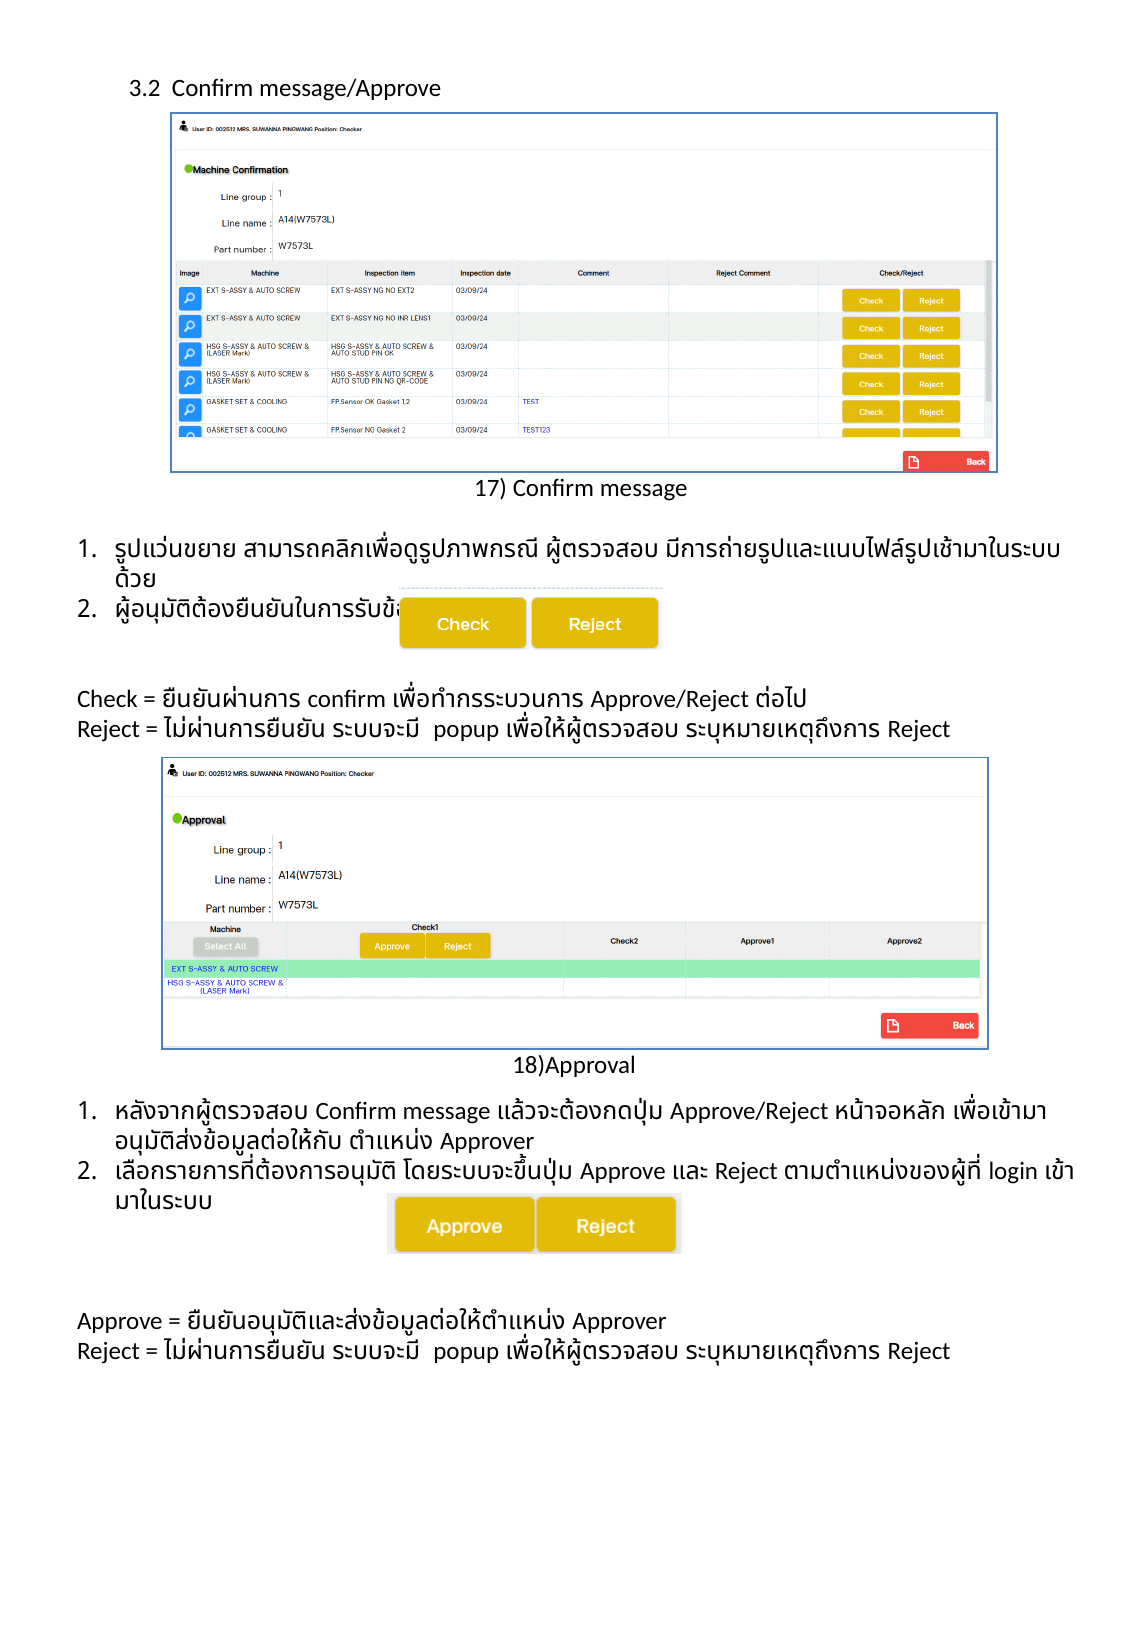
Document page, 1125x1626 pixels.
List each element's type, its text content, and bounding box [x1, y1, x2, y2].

text_box รูปแว่นขยาย สามารถคลิกเพื่อดูรูปภาพกรณี ผู้ตรวจสอบ มีการถ่ายรูปและแนบไฟล์รูปเช้ามาในระบบด้วย ผู้อนุมัติต้องยืนยันในการรับข้อมูลการตรวจสอบ Check = ยืนยันผ่านการ confirm เพื่อทำกรระบวนการ Approve/Reject ต่อไป Reject = ไม่ผ่านการยืนยัน ระบบจะมี popup เพื่อให้ผู้ตรวจสอบ ระบุหมายเหตุถึงการ Reject [62, 525, 1100, 750]
text_box 18)Approval [168, 1057, 981, 1086]
text_box หลังจากผู้ตรวจสอบ Confirm message แล้วจะต้องกดปุ่ม Approve/Reject หน้าจอหลัก เพื่อเข้ามาอนุมัติส่งข้อมูลต่อให้กับ ตำแหน่ง Approver เลือกรายการที่ต้องการอนุมัติ โดยระบบจะขึ้นปุ่ม Approve และ Reject ตามตำแหน่งของผู้ที่ login เข้ามาในระบบ Approve = ยืนยันอนุมัติและส่งข้อมูลต่อให้ตำแหน่ง Approver Reject = ไม่ผ่านการยืนยัน ระบบจะมี popup เพื่อให้ผู้ตรวจสอบ ระบุหมายเหตุถึงการ Reject [62, 1087, 1100, 1402]
picture [399, 587, 663, 650]
picture [387, 1193, 682, 1254]
text_box 17) Confirm message [174, 478, 988, 509]
picture [162, 757, 988, 1049]
text_box 3.2 Confirm message/Approve [114, 63, 457, 109]
picture [171, 113, 997, 472]
